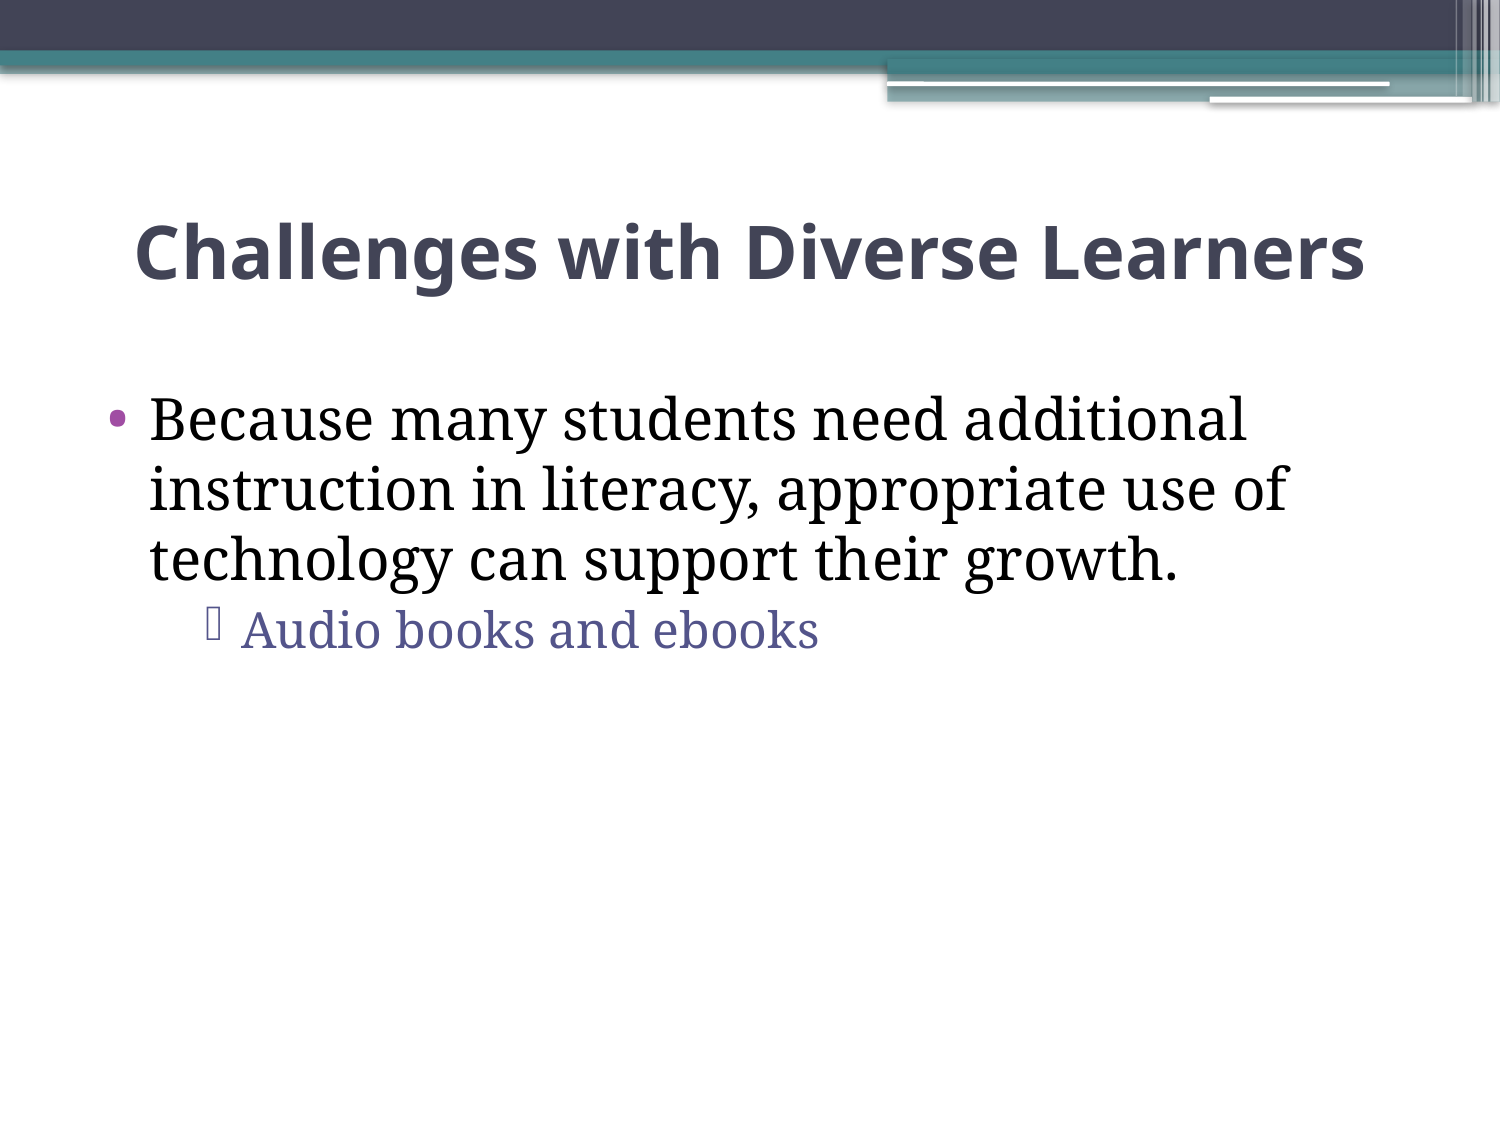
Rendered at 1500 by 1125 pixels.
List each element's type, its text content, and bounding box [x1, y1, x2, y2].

title Challenges with Diverse Learners [75, 162, 1425, 338]
list Because many students need additional instruction in literacy, appropriate use of technology can support their growth. Audio books and ebooks [75, 375, 1425, 1085]
